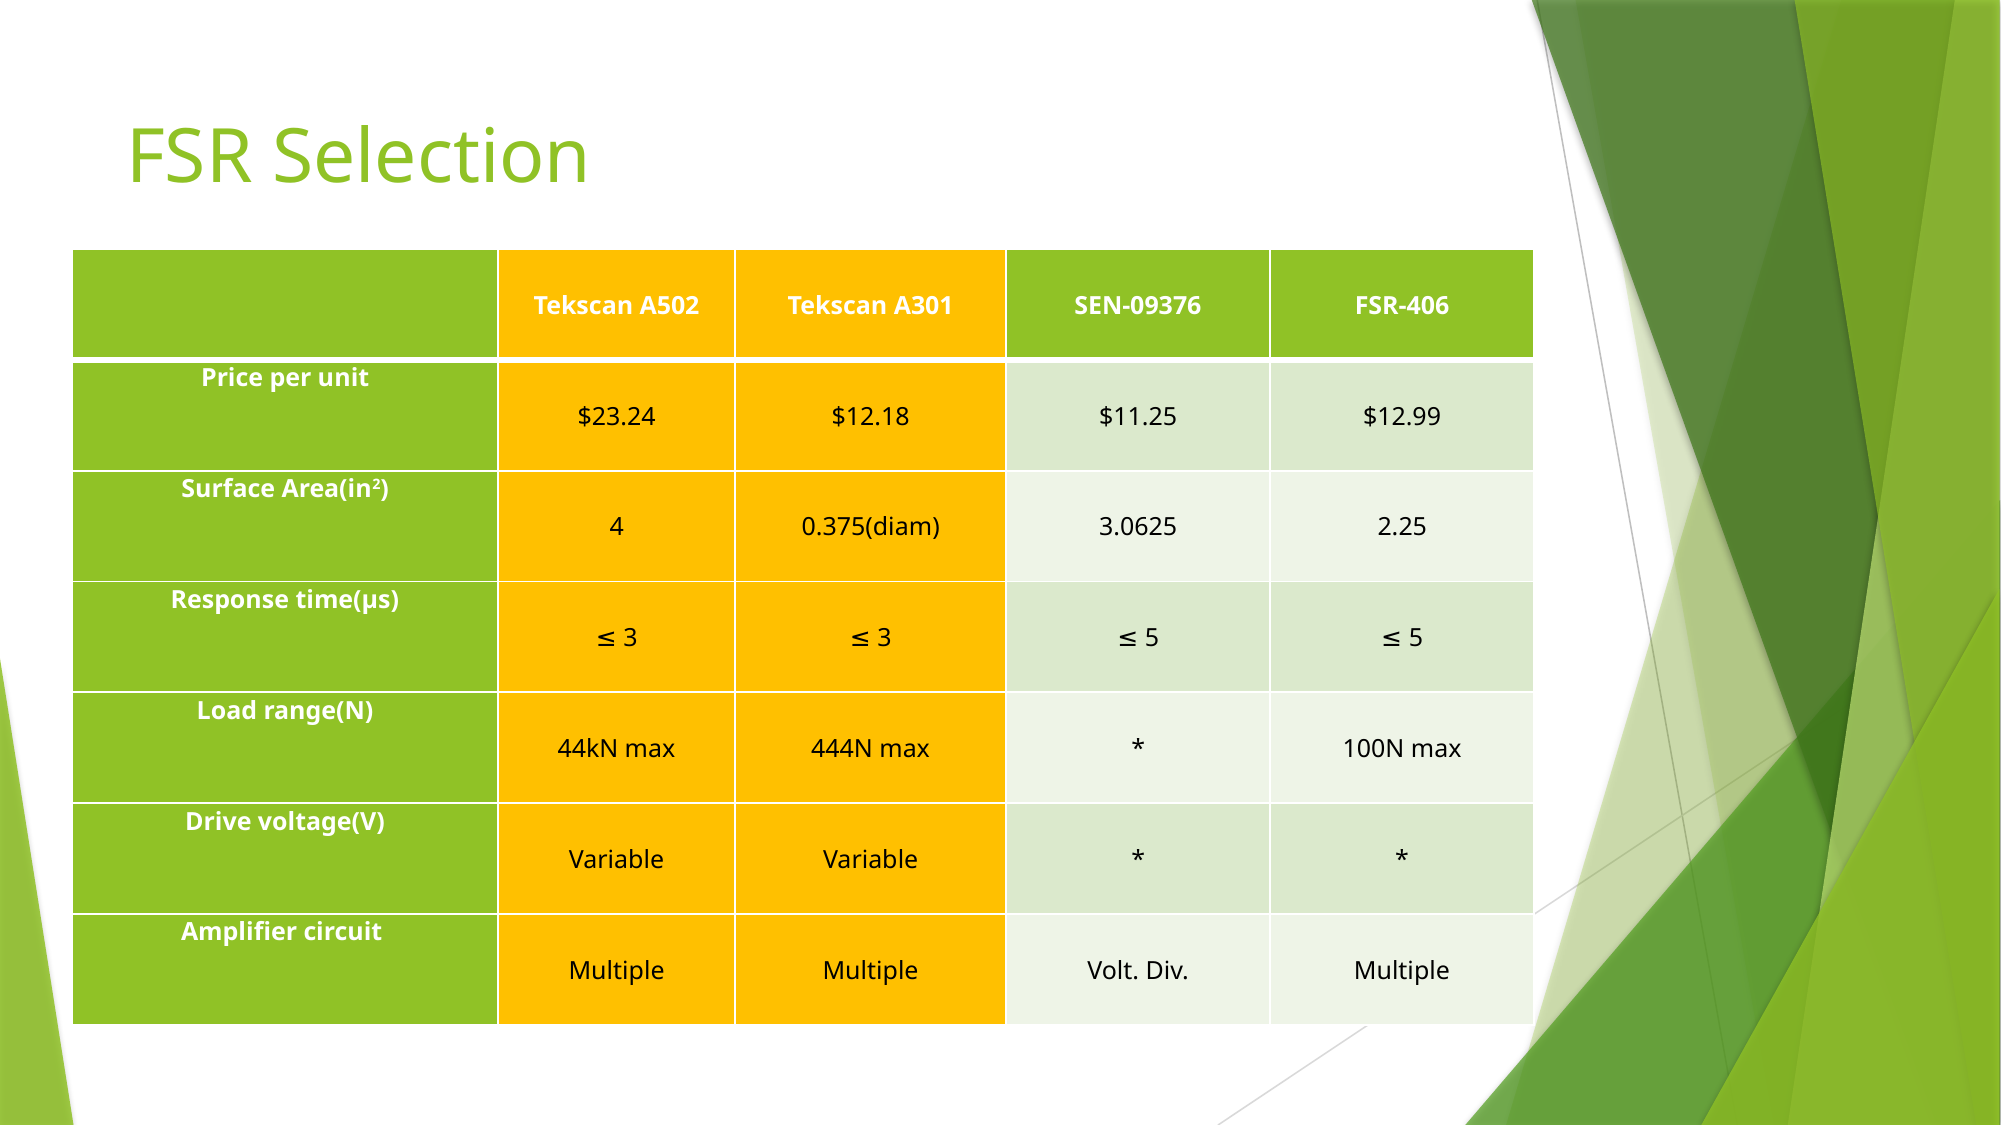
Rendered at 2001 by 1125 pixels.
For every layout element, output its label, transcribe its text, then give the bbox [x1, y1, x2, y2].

table_cell 4 [499, 472, 734, 581]
table_cell ≤ 3 [499, 582, 734, 691]
table_cell Amplifier circuit [73, 915, 497, 1024]
table_cell 44kN max [499, 693, 734, 802]
table_cell 100N max [1271, 693, 1533, 802]
table_cell Multiple [736, 915, 1005, 1024]
table_cell Variable [736, 804, 1005, 913]
table_cell $12.99 [1271, 363, 1533, 470]
table_cell Drive voltage(V) [73, 804, 497, 913]
table_cell Variable [499, 804, 734, 913]
table_header [73, 250, 497, 357]
table_cell * [1271, 804, 1533, 913]
table_cell * [1007, 693, 1269, 802]
table_cell ≤ 5 [1007, 582, 1269, 691]
table_header Tekscan A502 [499, 250, 734, 357]
table_cell * [1007, 804, 1269, 913]
table_header FSR-406 [1271, 250, 1533, 357]
table_header SEN-09376 [1007, 250, 1269, 357]
table_cell $11.25 [1007, 363, 1269, 470]
table_cell Surface Area(in2) [73, 472, 497, 581]
table_cell Response time(µs) [73, 582, 497, 691]
table_cell ≤ 5 [1271, 582, 1533, 691]
title FSR Selection [111, 99, 1522, 248]
table_header Tekscan A301 [736, 250, 1005, 357]
table_cell 0.375(diam) [736, 472, 1005, 581]
table_cell Price per unit [73, 363, 497, 470]
table_cell Load range(N) [73, 693, 497, 802]
table_cell Multiple [1271, 915, 1533, 1024]
table_cell Volt. Div. [1007, 915, 1269, 1024]
table_cell $23.24 [499, 363, 734, 470]
table_cell 444N max [736, 693, 1005, 802]
table_cell ≤ 3 [736, 582, 1005, 691]
table_cell 2.25 [1271, 472, 1533, 581]
table_cell $12.18 [736, 363, 1005, 470]
table_cell Multiple [499, 915, 734, 1024]
table_cell 3.0625 [1007, 472, 1269, 581]
